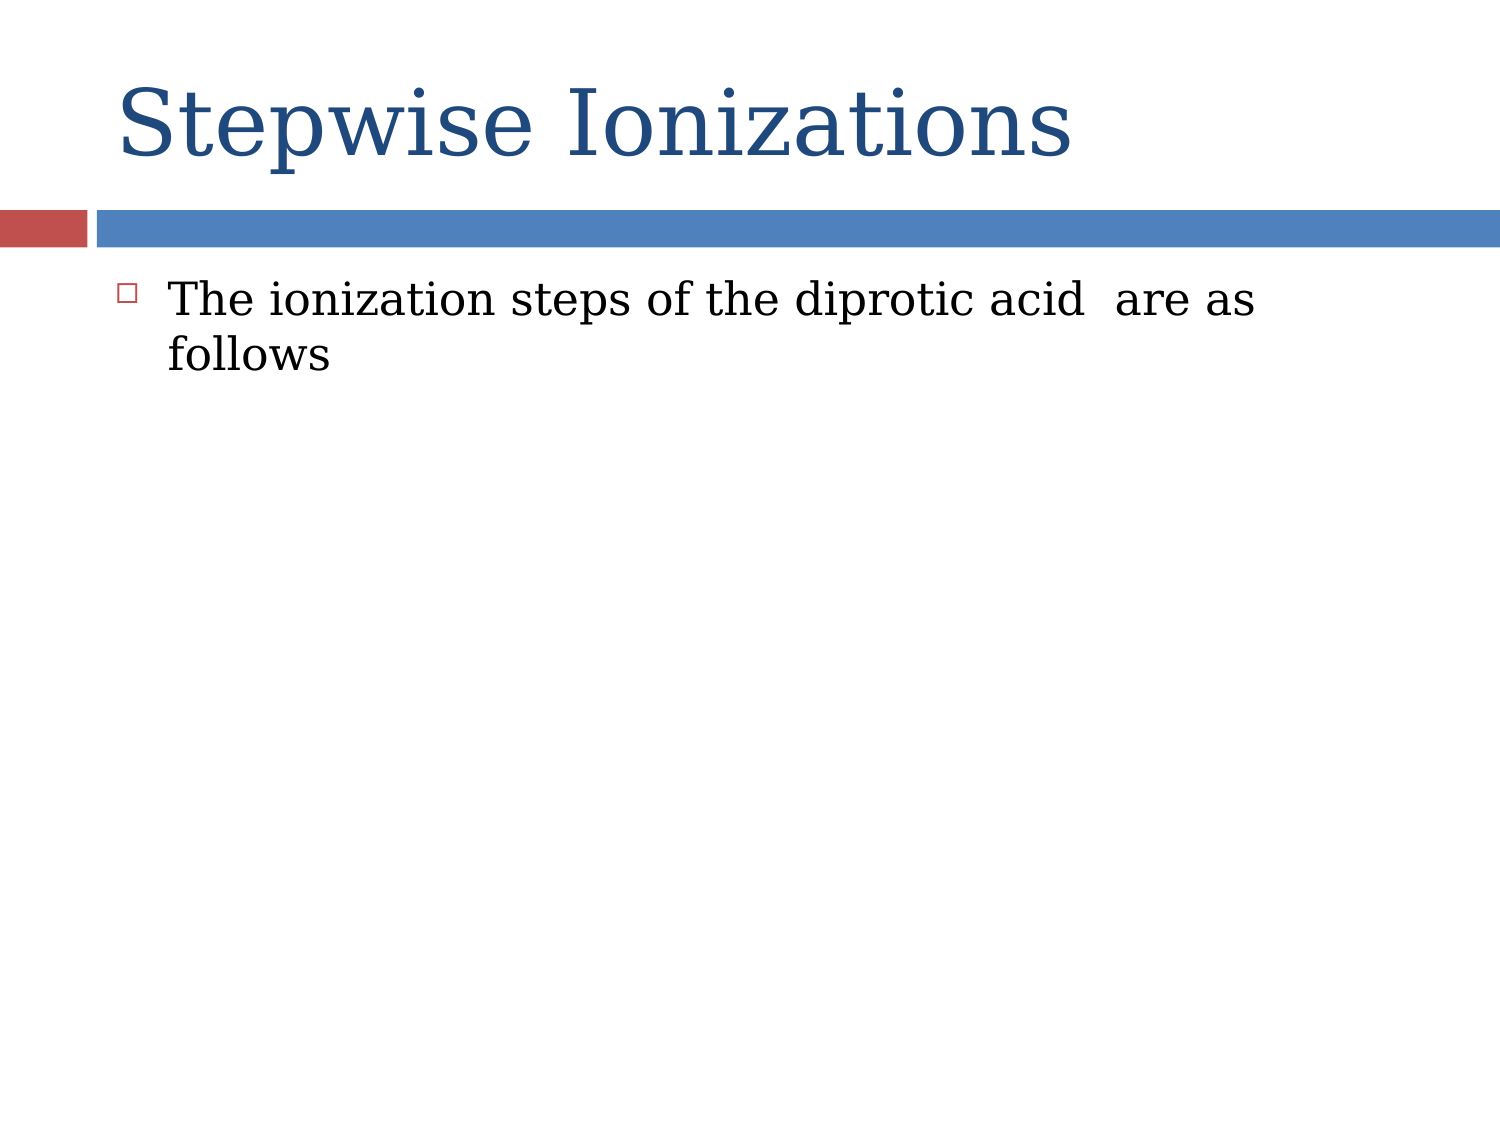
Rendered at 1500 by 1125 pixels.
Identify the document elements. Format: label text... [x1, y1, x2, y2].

title Stepwise Ionizations [100, 37, 1438, 200]
